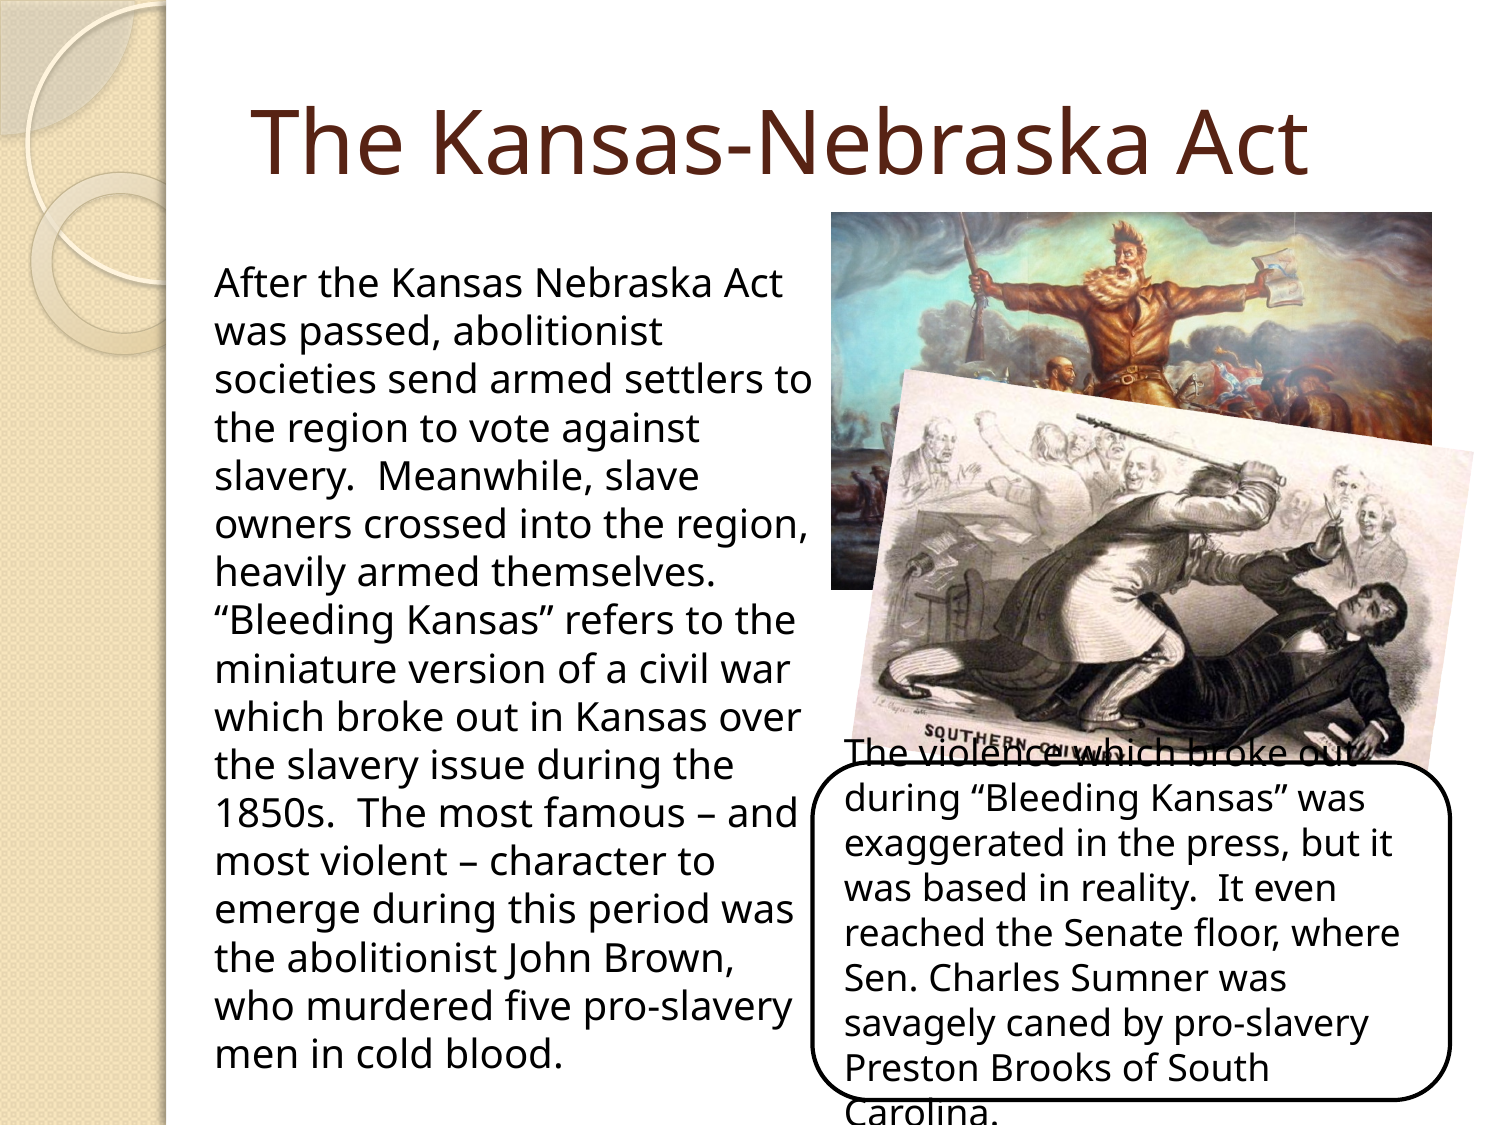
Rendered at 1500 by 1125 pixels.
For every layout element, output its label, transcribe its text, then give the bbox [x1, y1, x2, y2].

list After the Kansas Nebraska Act was passed, abolitionist societies send armed settlers to the region to vote against slavery. Meanwhile, slave owners crossed into the region, heavily armed themselves. “Bleeding Kansas” refers to the miniature version of a civil war which broke out in Kansas over the slavery issue during the 1850s. The most famous – and most violent – character to emerge during this period was the abolitionist John Brown, who murdered five pro-slavery men in cold blood. [187, 249, 836, 1088]
title The Kansas-Nebraska Act [235, 45, 1466, 233]
picture [852, 408, 1473, 786]
text_box The violence which broke out during “Bleeding Kansas” was exaggerated in the press, but it was based in reality. It even reached the Senate floor, where Sen. Charles Sumner was savagely caned by pro-slavery Preston Brooks of South Carolina. [810, 760, 1453, 1103]
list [830, 212, 1432, 590]
